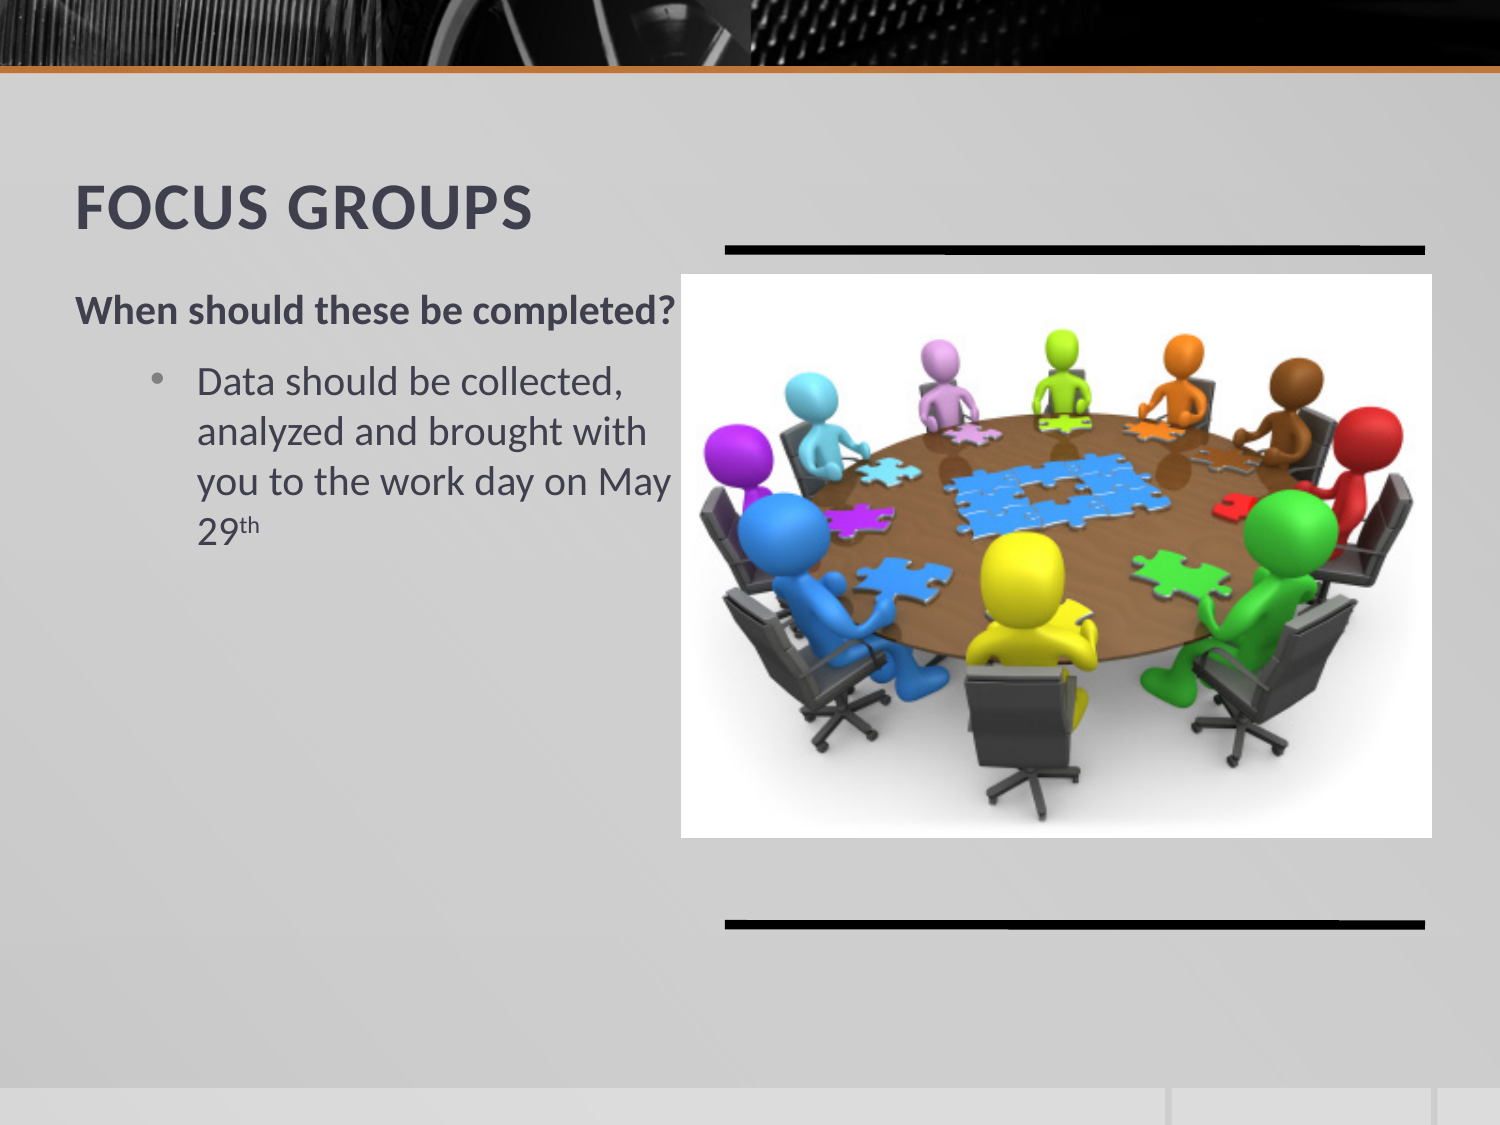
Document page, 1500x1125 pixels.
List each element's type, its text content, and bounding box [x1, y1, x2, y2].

picture [680, 274, 1432, 838]
picture [0, 0, 1500, 66]
list When should these be completed? Data should be collected, analyzed and brought with you to the work day on May 29th [75, 249, 682, 926]
title FOCUS GROUPS [75, 99, 1425, 250]
